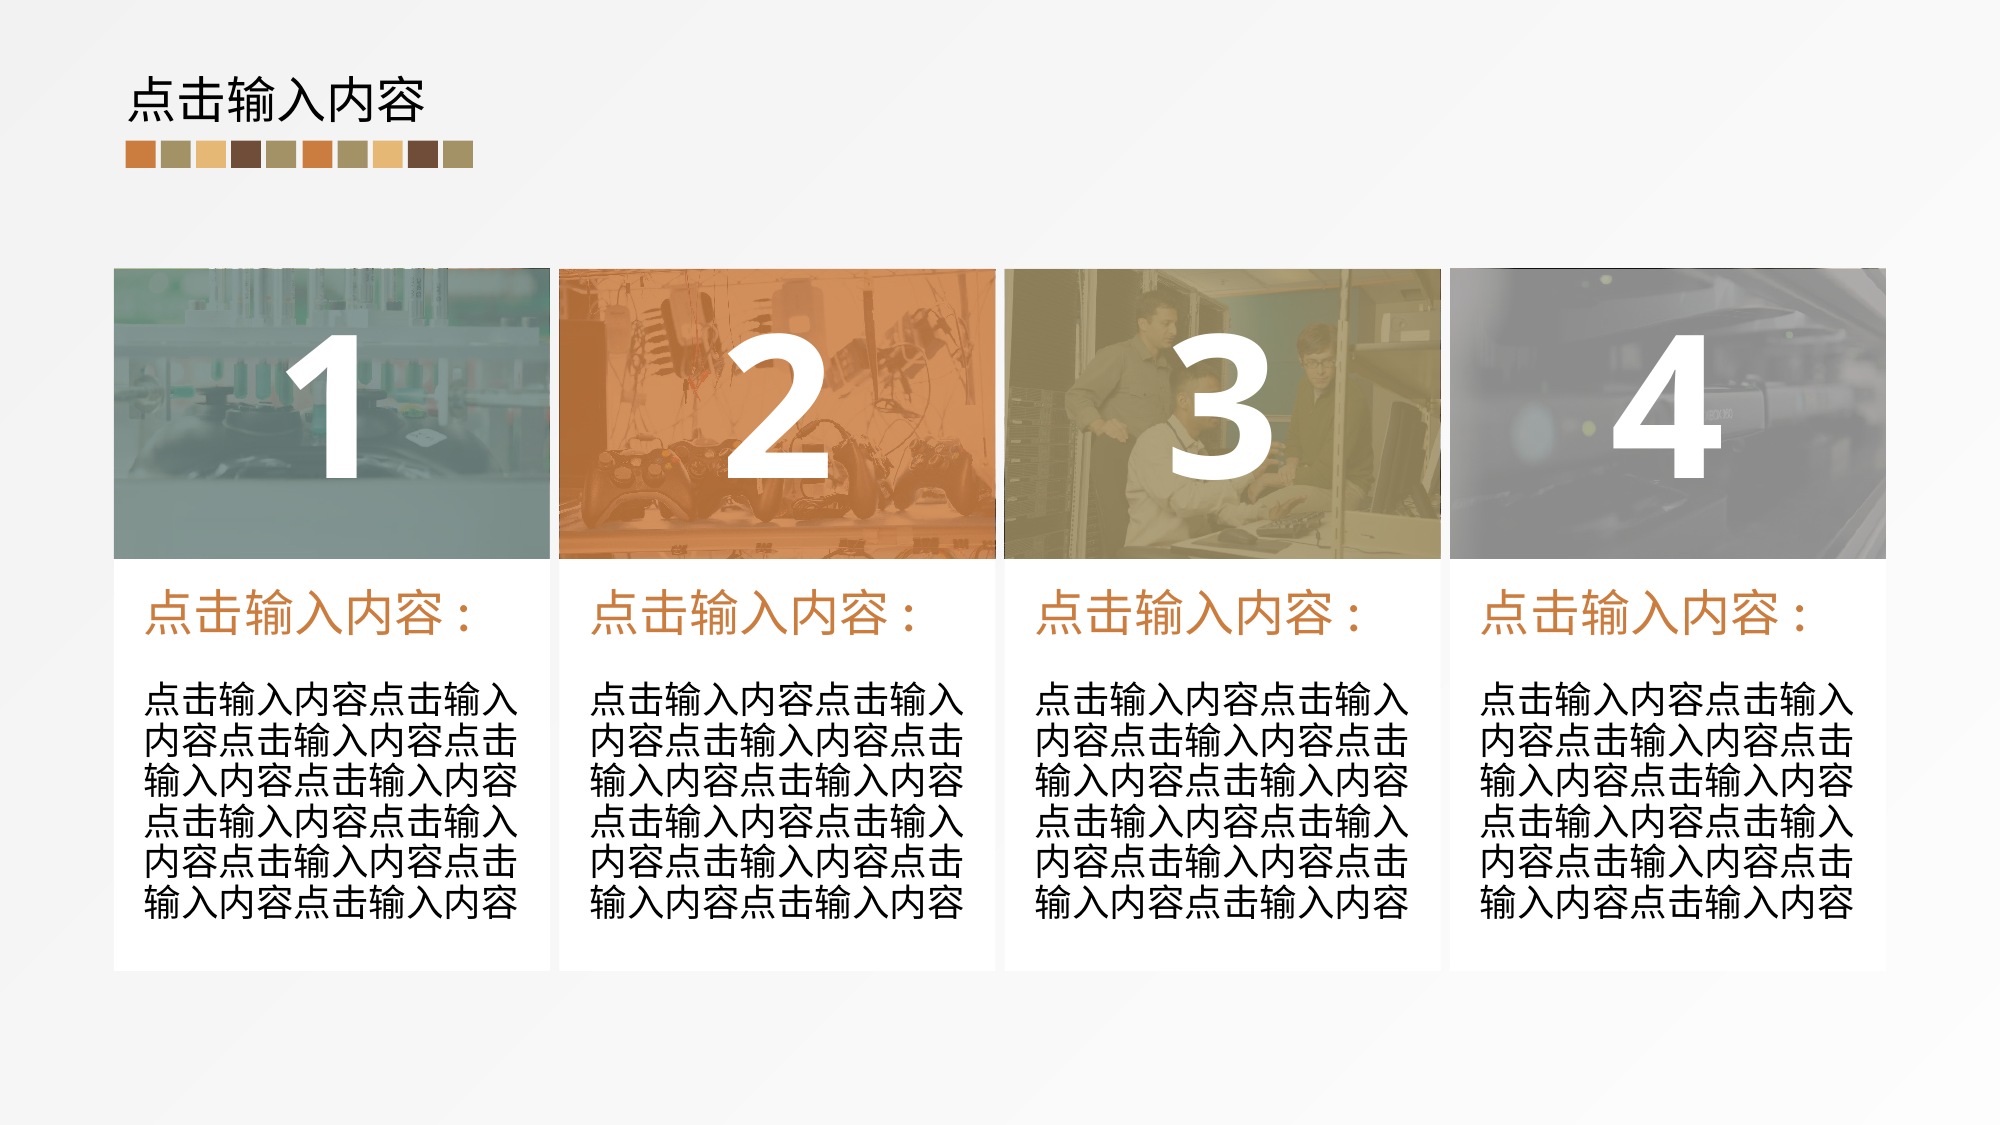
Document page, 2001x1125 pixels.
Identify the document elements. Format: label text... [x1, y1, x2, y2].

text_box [125, 140, 474, 168]
text_box 点击输入内容 [111, 61, 442, 137]
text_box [113, 268, 1886, 971]
